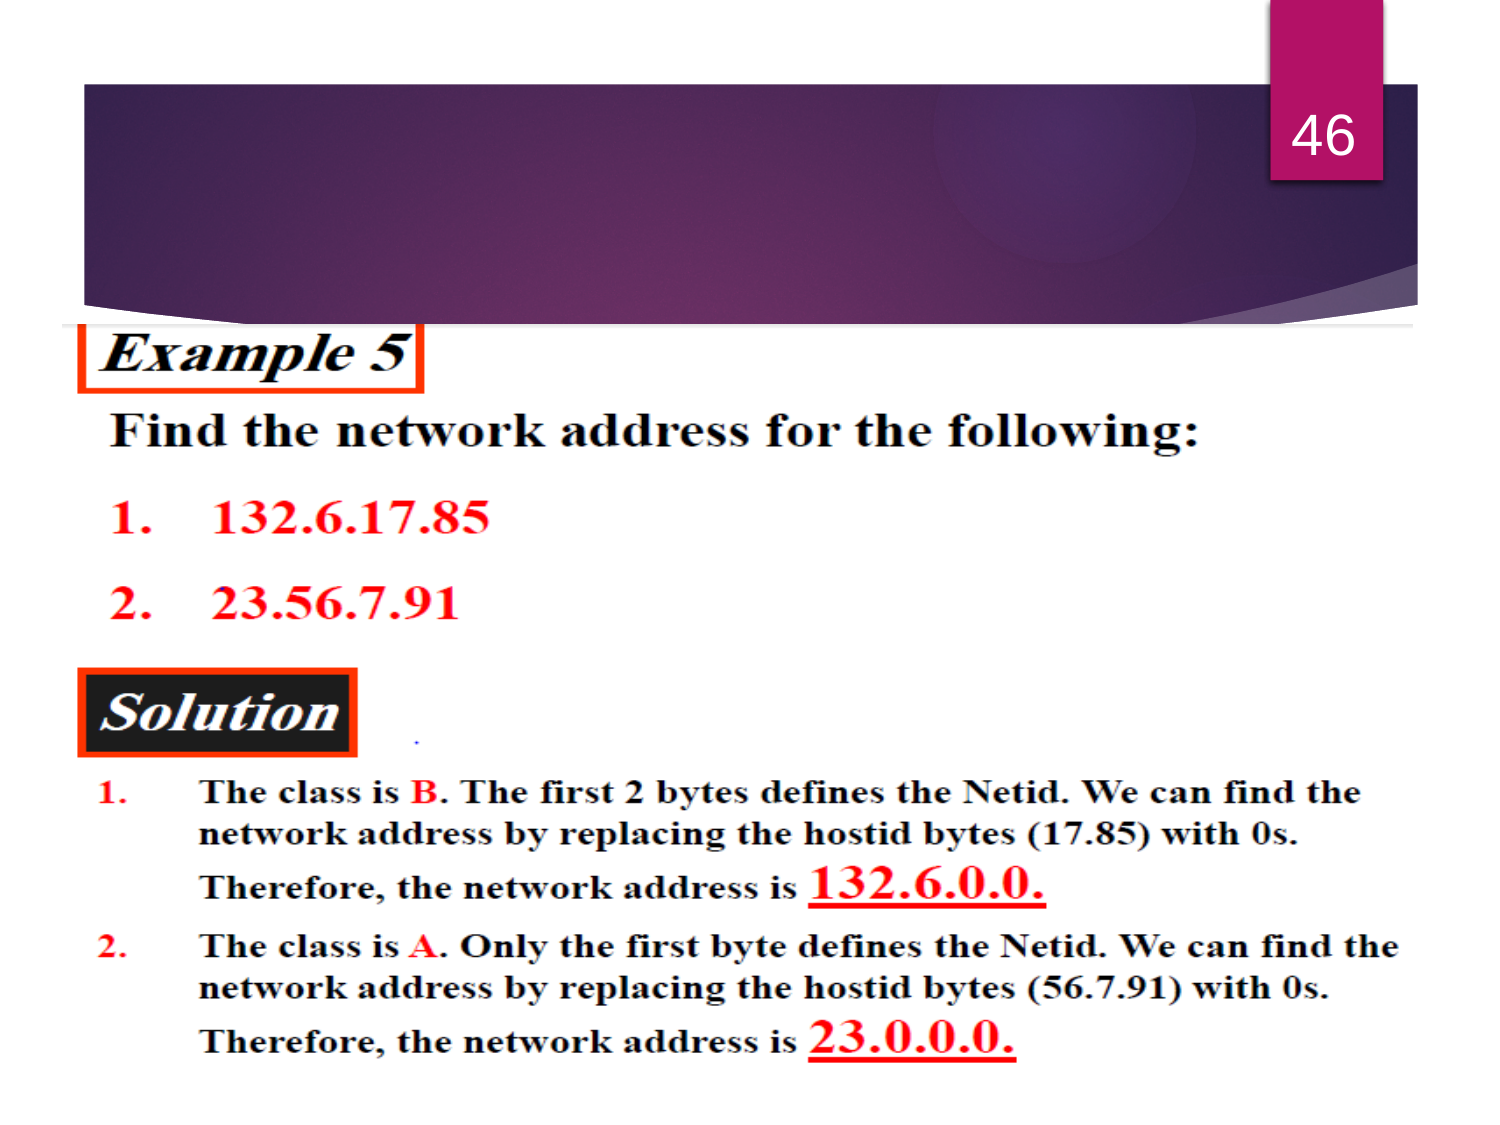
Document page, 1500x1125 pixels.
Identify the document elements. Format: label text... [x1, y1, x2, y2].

slide_number 46 [1259, 48, 1390, 175]
picture [62, 324, 1413, 1101]
